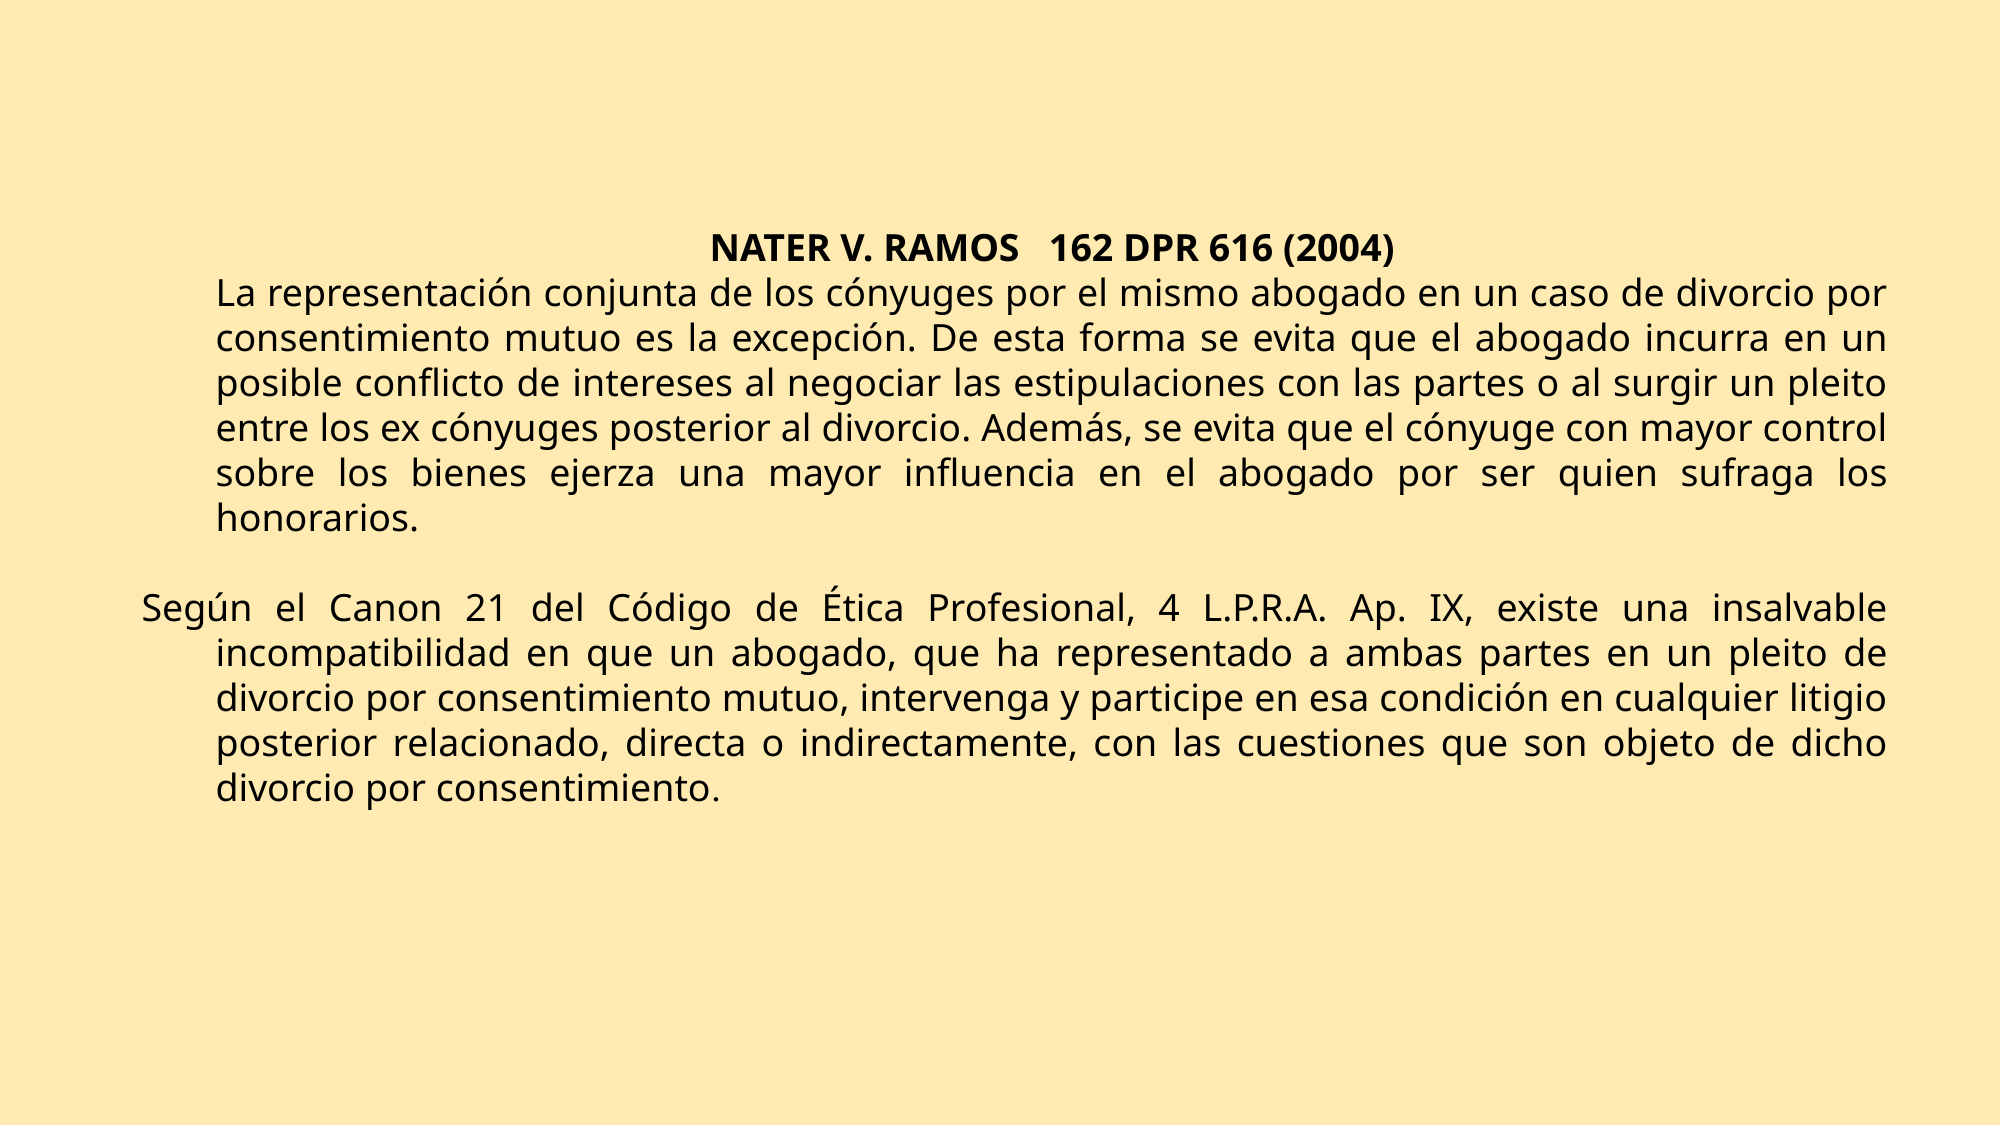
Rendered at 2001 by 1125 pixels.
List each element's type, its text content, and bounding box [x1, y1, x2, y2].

text_box NATER V. RAMOS 162 DPR 616 (2004) La representación conjunta de los cónyuges por el mismo abogado en un caso de divorcio por consentimiento mutuo es la excepción. De esta forma se evita que el abogado incurra en un posible conflicto de intereses al negociar las estipulaciones con las partes o al surgir un pleito entre los ex cónyuges posterior al divorcio. Además, se evita que el cónyuge con mayor control sobre los bienes ejerza una mayor influencia en el abogado por ser quien sufraga los honorarios. Según el Canon 21 del Código de Ética Profesional, 4 L.P.R.A. Ap. IX, existe una insalvable incompatibilidad en que un abogado, que ha representado a ambas partes en un pleito de divorcio por consentimiento mutuo, intervenga y participe en esa condición en cualquier litigio posterior relacionado, directa o indirectamente, con las cuestiones que son objeto de dicho divorcio por consentimiento. [126, 216, 1904, 817]
